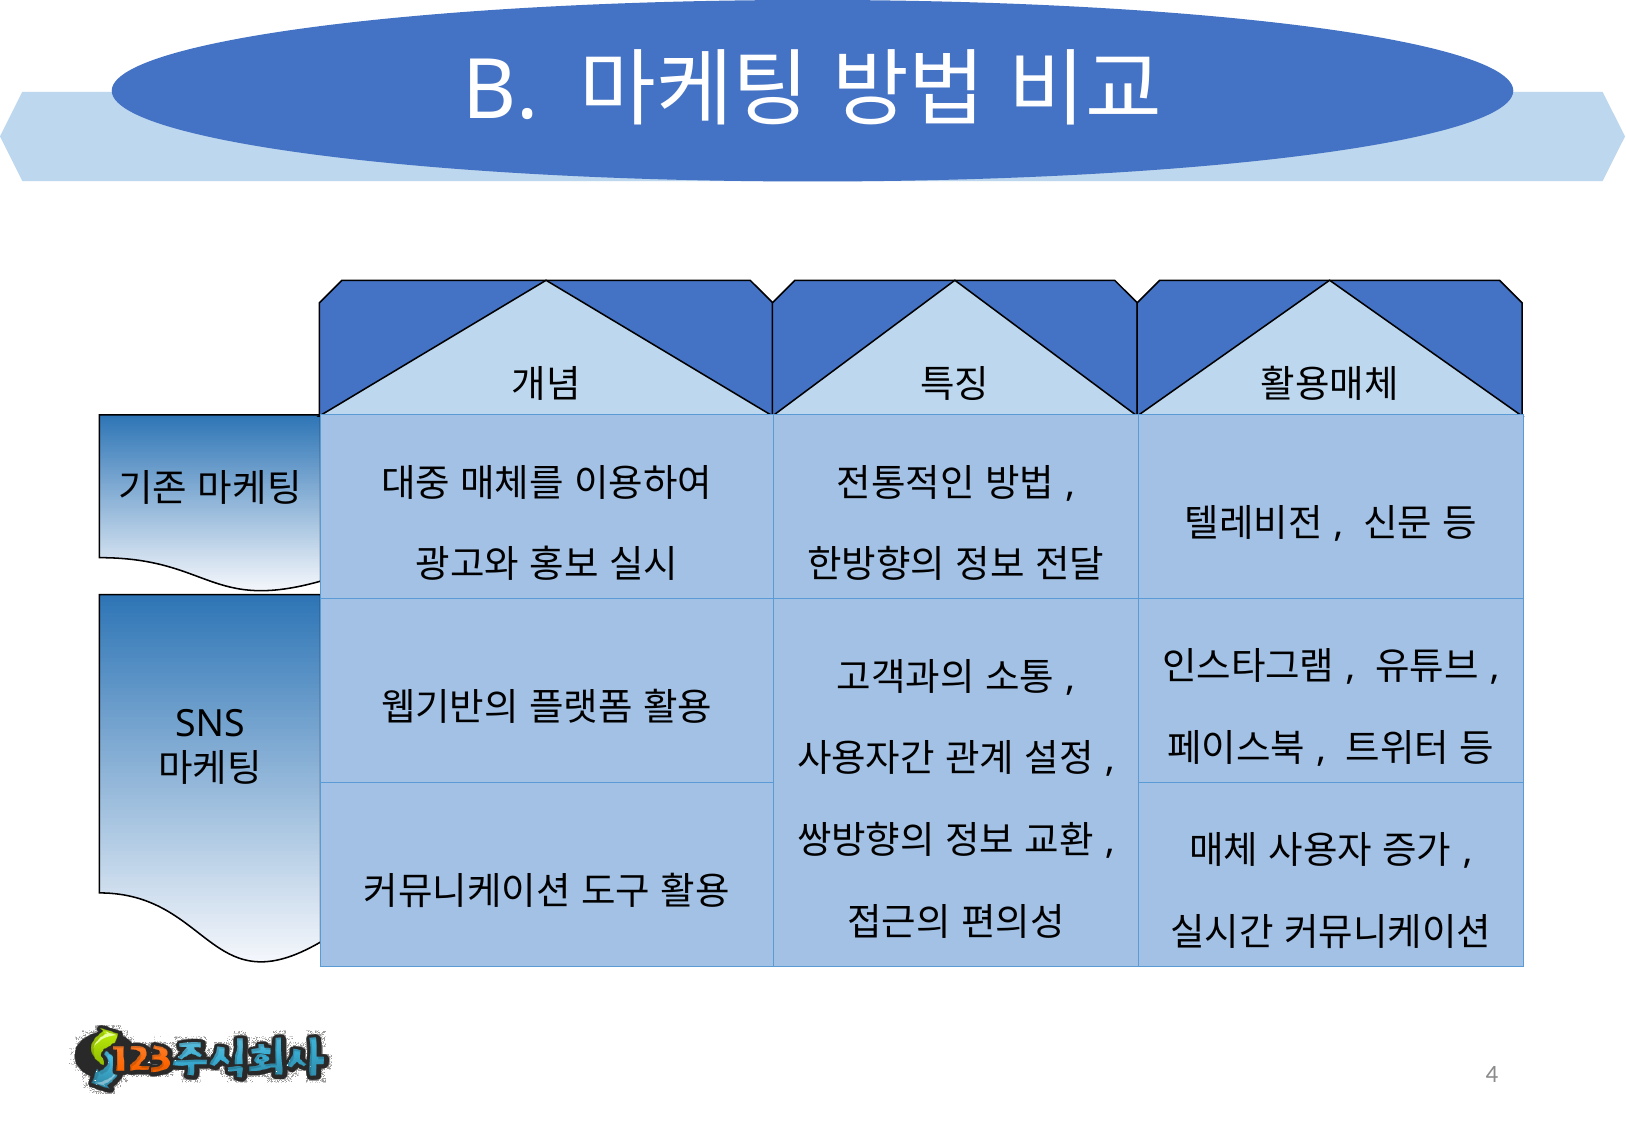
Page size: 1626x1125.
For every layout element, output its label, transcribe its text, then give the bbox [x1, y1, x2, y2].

table_cell 고객과의 소통, 사용자간 관계 설정, 쌍방향의 정보 교환, 접근의 편의성 [774, 599, 1138, 966]
text_box [318, 279, 544, 415]
slide_number 4 [1147, 1042, 1514, 1103]
text_box 개념 [320, 279, 771, 414]
text_box [548, 279, 772, 413]
text_box [957, 279, 1137, 413]
text_box 특징 [773, 278, 1137, 414]
text_box 빵ㄹ [1136, 279, 1328, 414]
text_box SNS 마케팅 [98, 593, 320, 963]
text_box 빵ㄹ [1332, 279, 1524, 414]
text_box 활용매체 [1138, 279, 1521, 414]
table_header 전통적인 방법, 한방향의 정보 전달 [774, 415, 1138, 598]
table_header 대중 매체를 이용하여 광고와 홍보 실시 [321, 415, 773, 598]
table_header 텔레비전, 신문 등 [1139, 415, 1523, 598]
table_cell 매체 사용자 증가, 실시간 커뮤니케이션 [1139, 783, 1523, 966]
text_box [771, 279, 953, 414]
text_box 기존 마케팅 [98, 413, 320, 592]
title B. 마케팅 방법 비교 [111, 3, 1514, 182]
table_cell 인스타그램, 유튜브, 페이스북, 트위터 등 [1139, 599, 1523, 782]
picture [62, 1013, 340, 1103]
table_cell 커뮤니케이션 도구 활용 [321, 783, 773, 966]
table_cell 웹기반의 플랫폼 활용 [321, 599, 773, 782]
